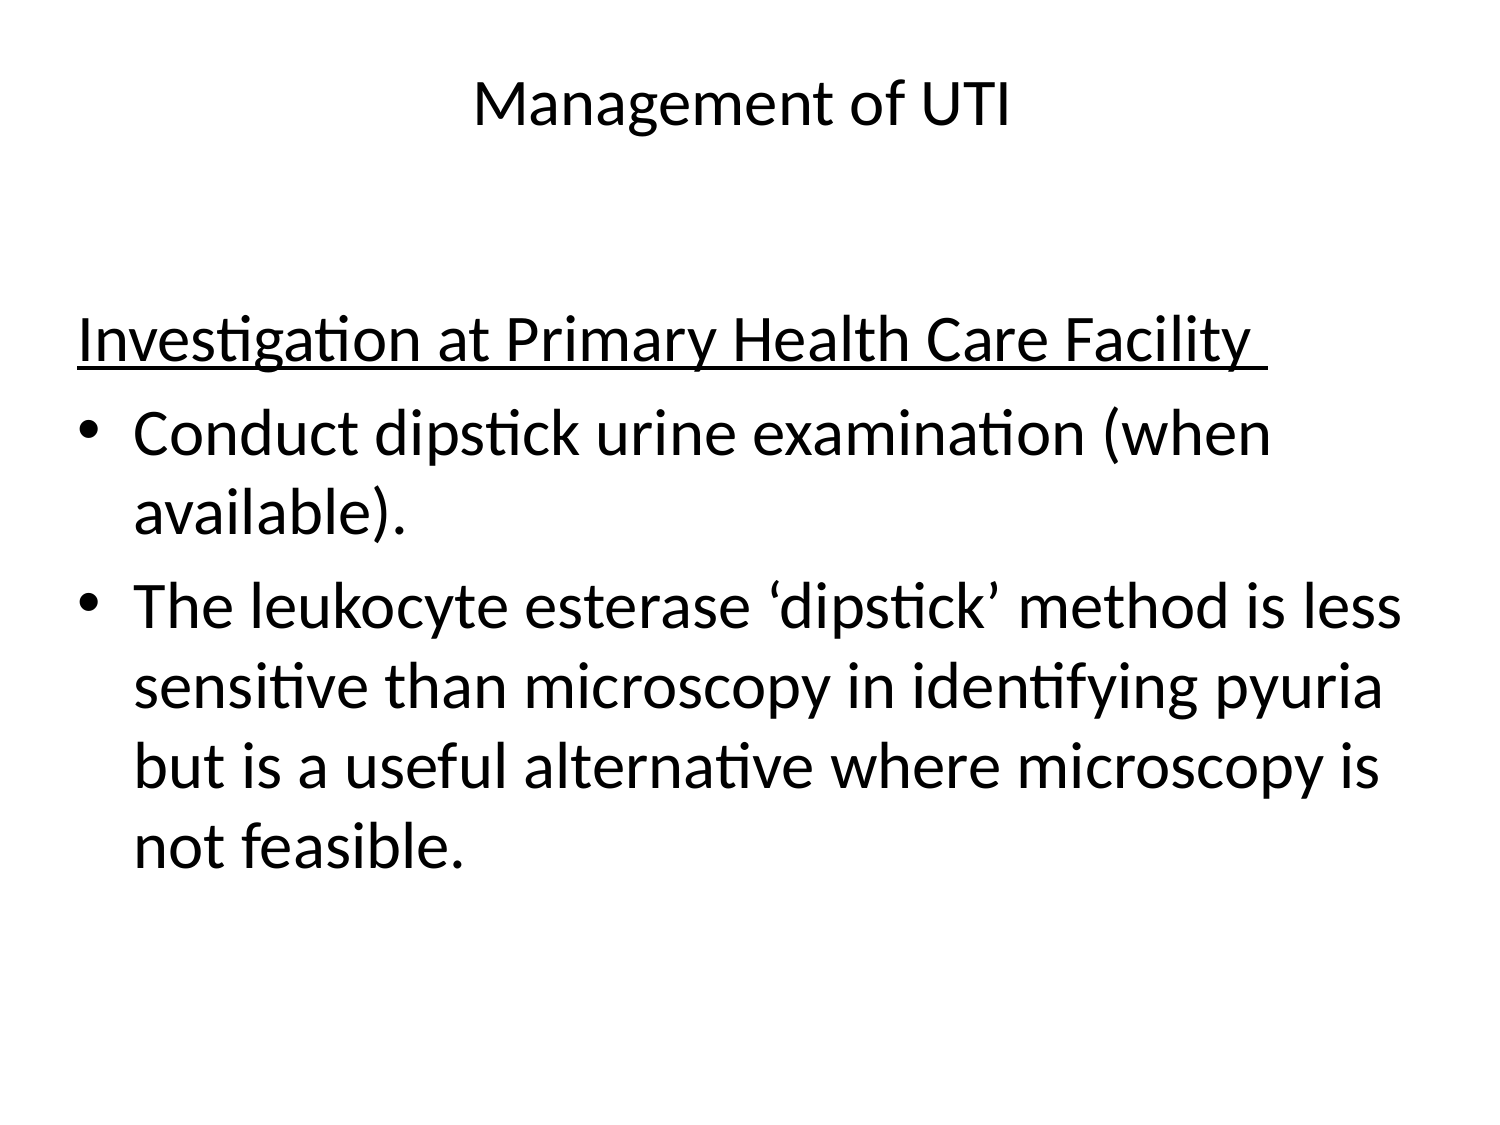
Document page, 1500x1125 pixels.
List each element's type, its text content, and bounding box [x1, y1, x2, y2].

list Investigation at Primary Health Care Facility Conduct dipstick urine examination (when available). The leukocyte esterase ‘dipstick’ method is less sensitive than microscopy in identifying pyuria but is a useful alternative where microscopy is not feasible. [62, 287, 1438, 1080]
title Management of UTI [75, 45, 1425, 233]
